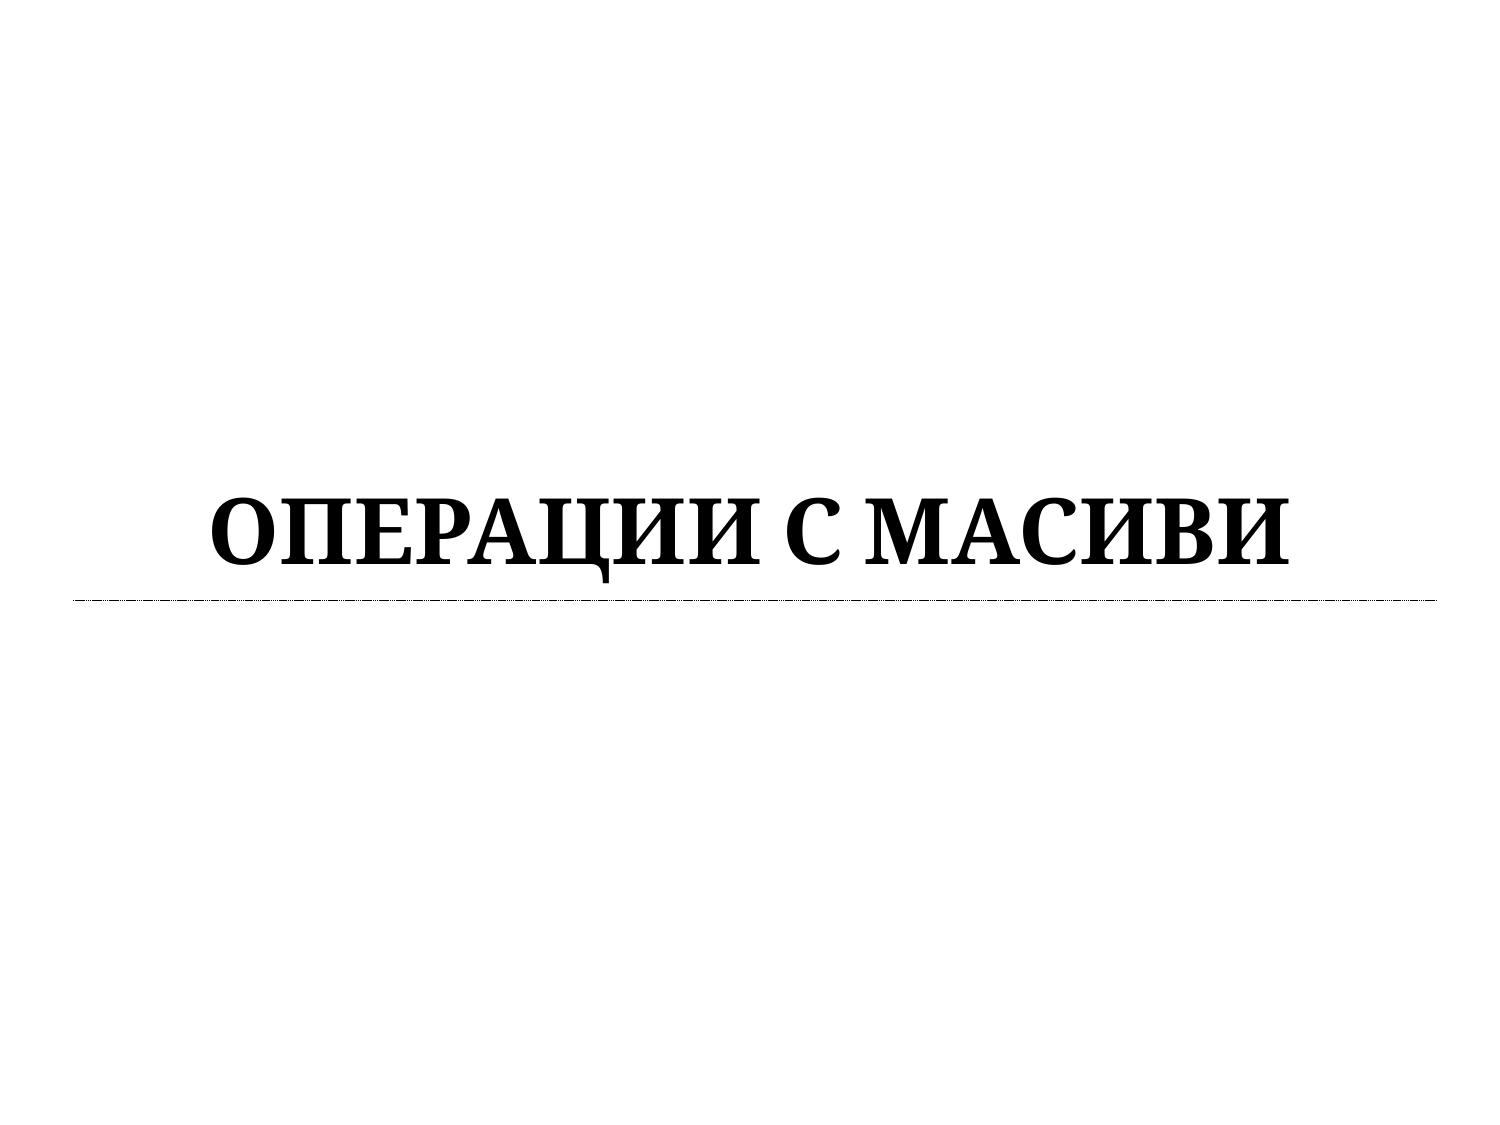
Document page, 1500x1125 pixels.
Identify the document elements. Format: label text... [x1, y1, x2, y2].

title Операции с масиви [0, 346, 1500, 594]
